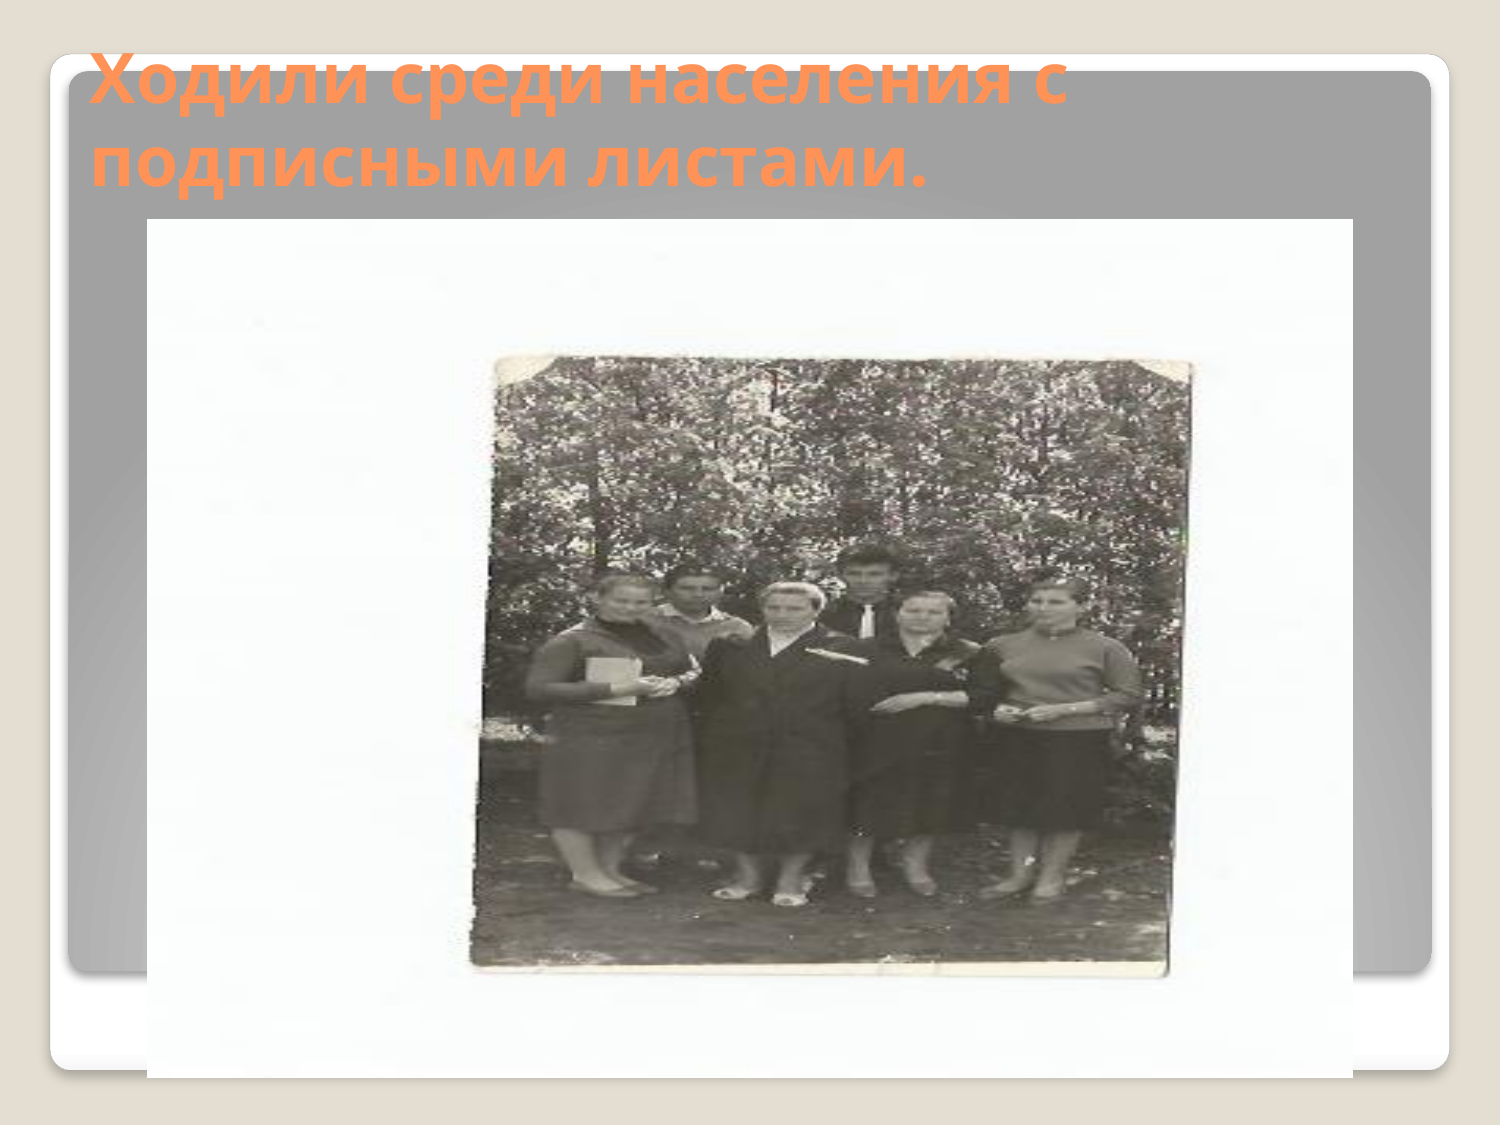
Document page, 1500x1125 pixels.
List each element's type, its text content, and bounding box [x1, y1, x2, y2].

picture [147, 219, 1353, 1078]
title Ходили среди населения с подписными листами. [75, 24, 1425, 209]
